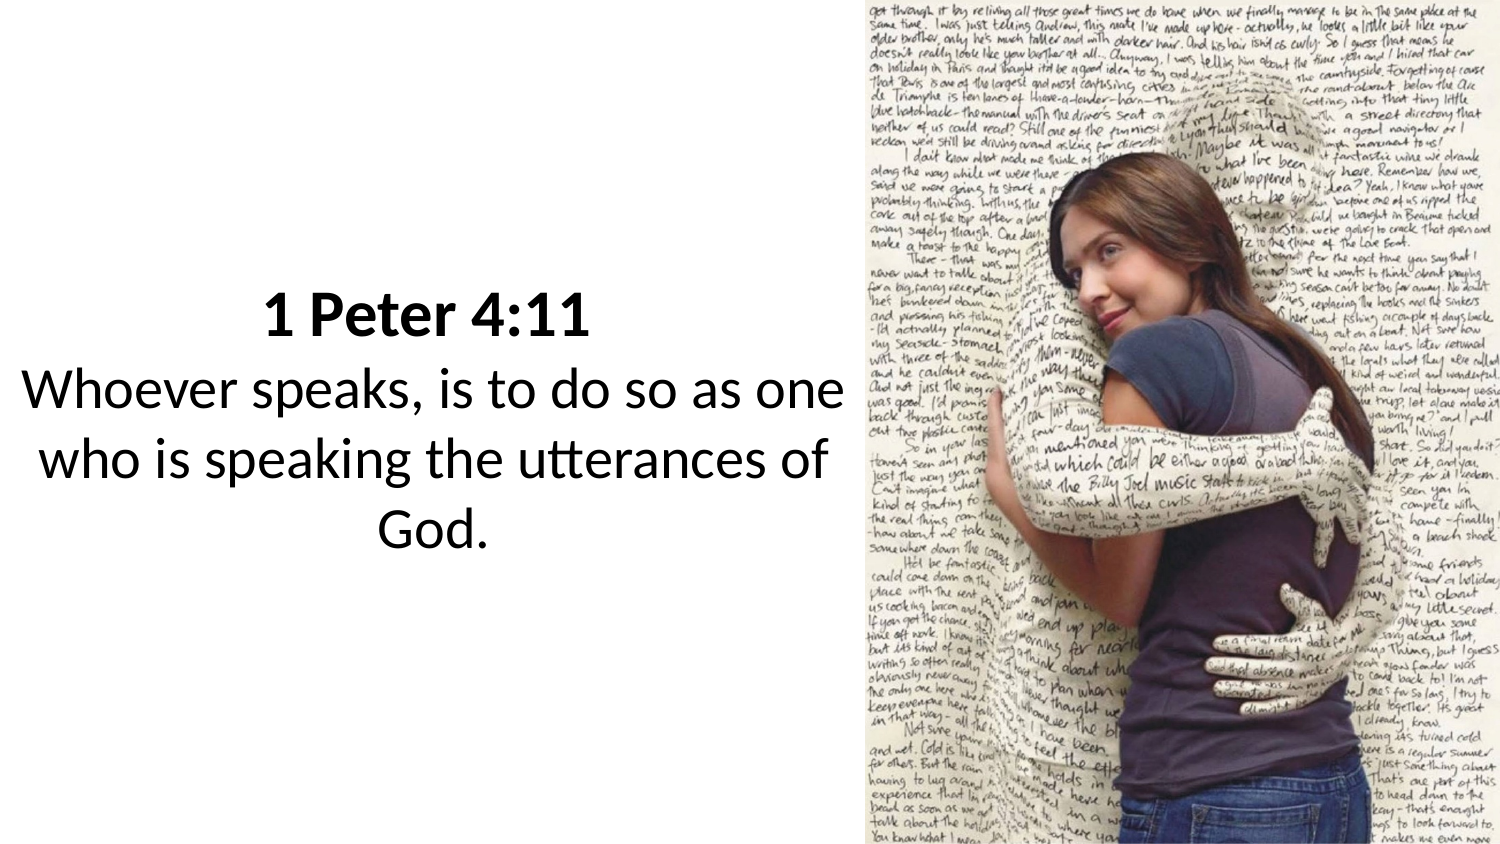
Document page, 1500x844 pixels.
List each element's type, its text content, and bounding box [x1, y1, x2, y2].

text_box 1 Peter 4:11 Whoever speaks, is to do so as one who is speaking the utterances of God. [0, 262, 859, 568]
picture [864, 0, 1500, 844]
